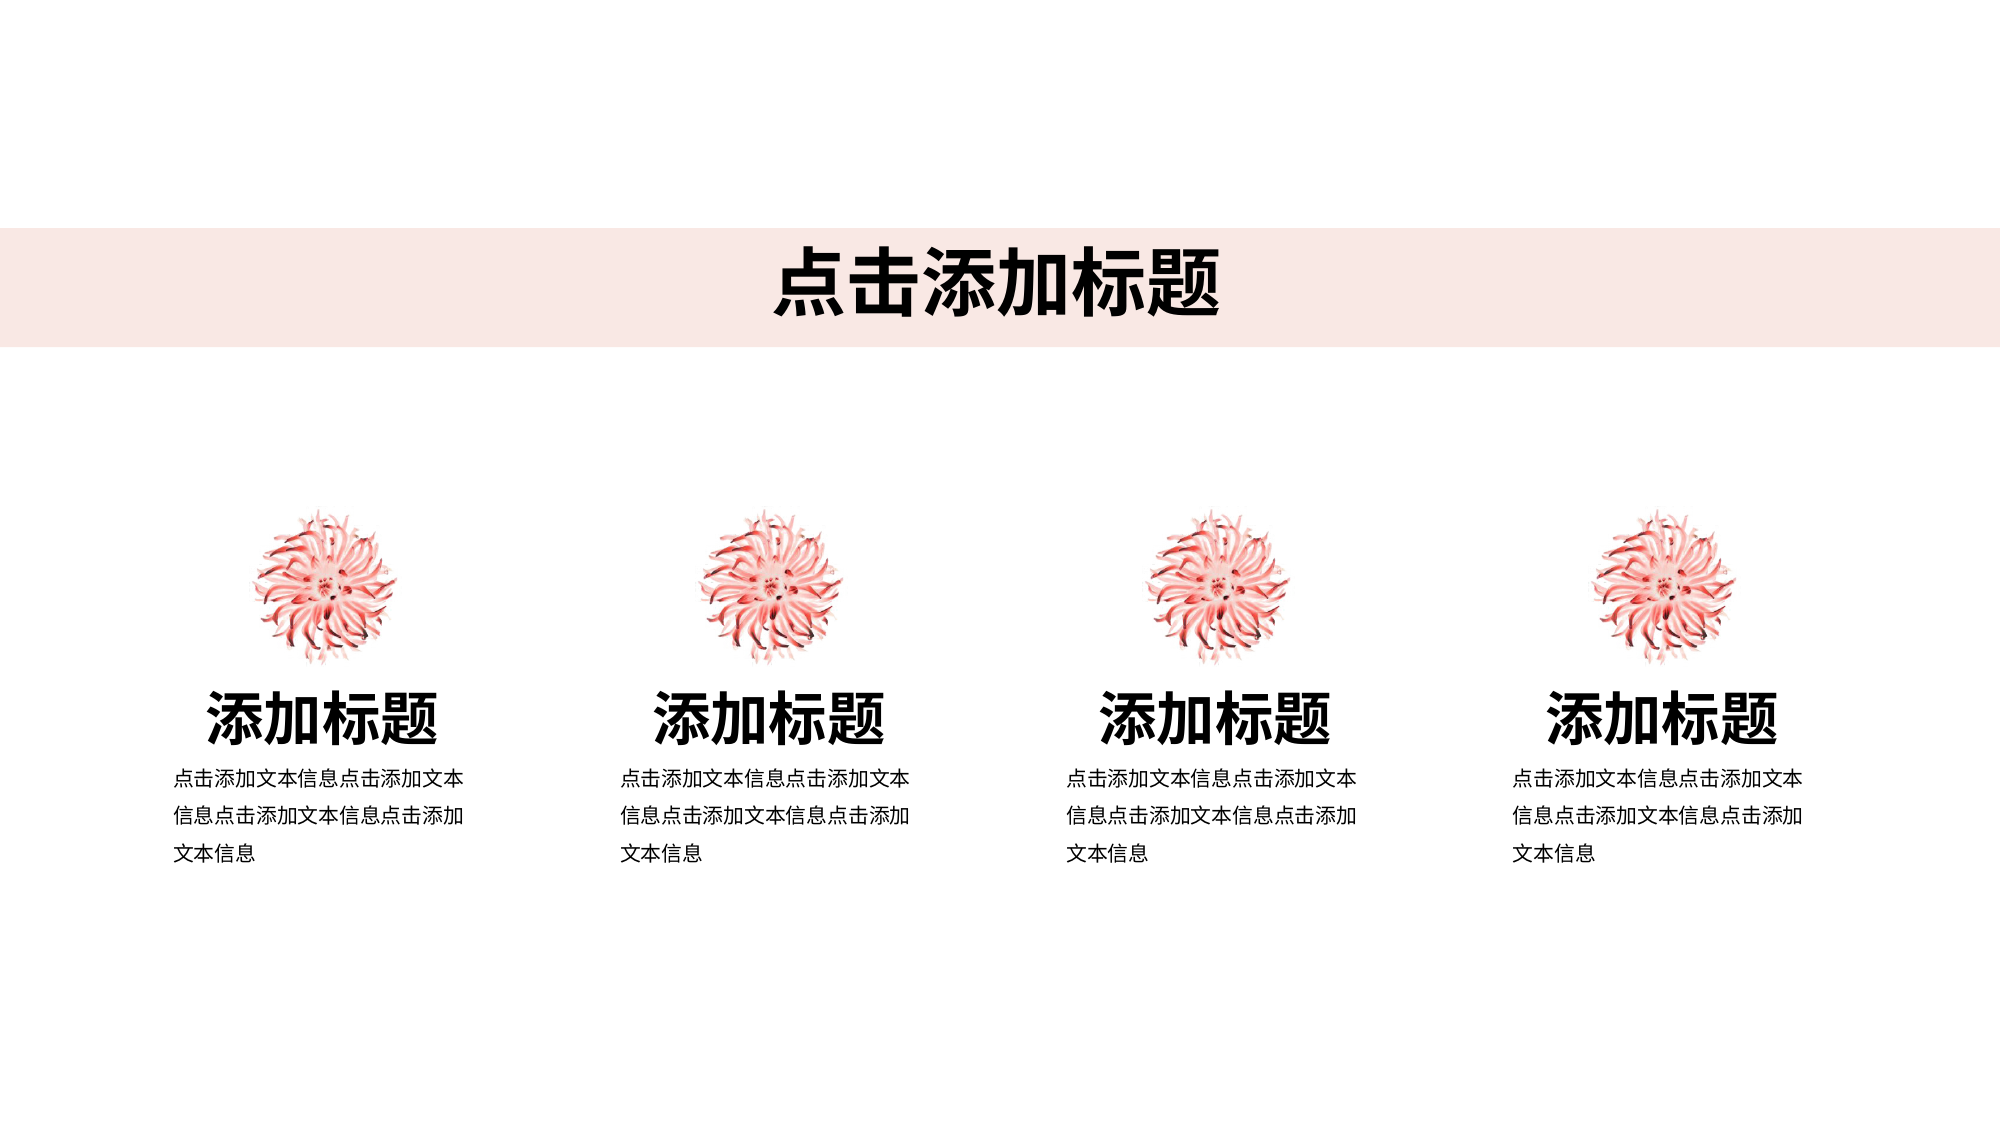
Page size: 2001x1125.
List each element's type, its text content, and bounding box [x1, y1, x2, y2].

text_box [605, 495, 939, 875]
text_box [1051, 495, 1385, 875]
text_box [1498, 495, 1832, 875]
text_box [0, 227, 2000, 348]
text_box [158, 495, 492, 875]
text_box 点击添加标题 [756, 228, 1244, 333]
